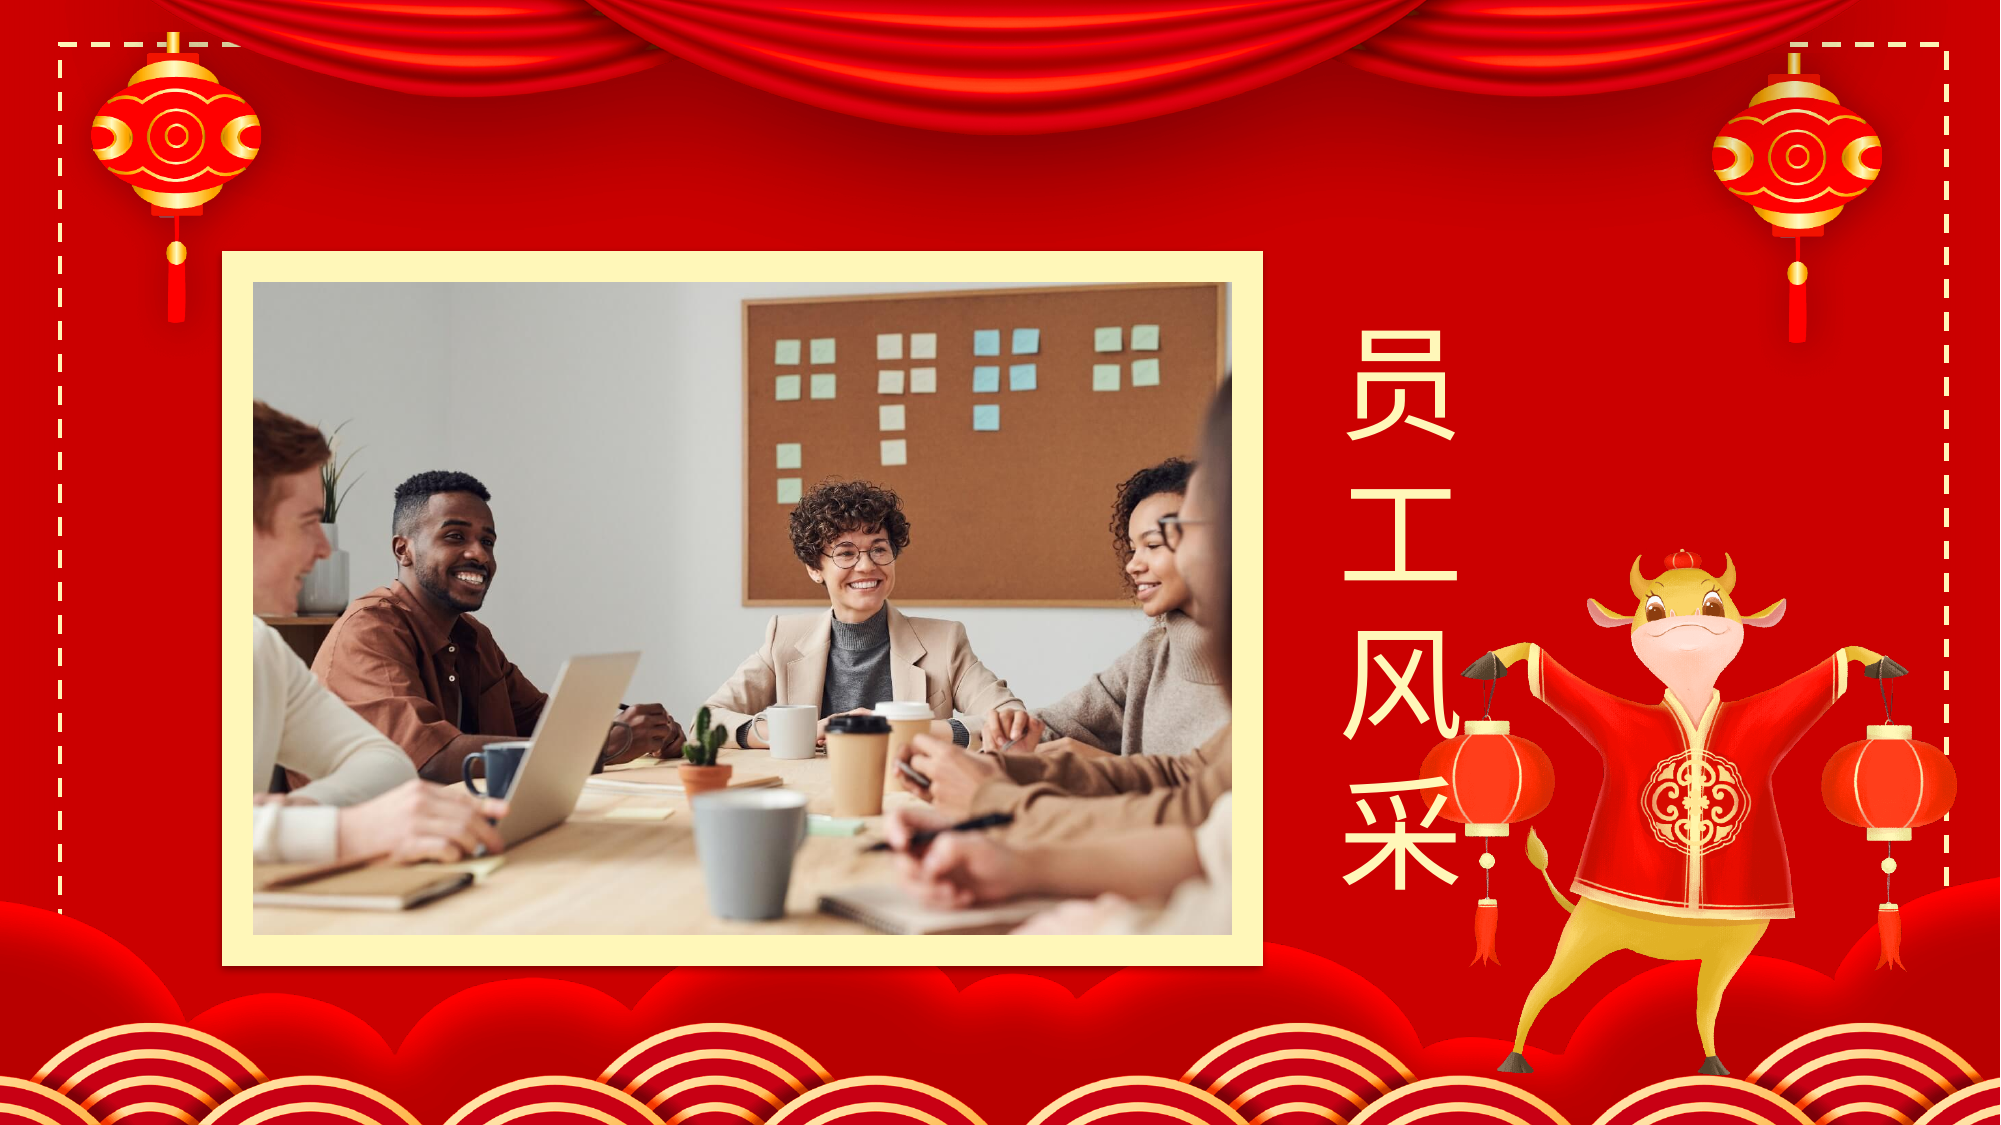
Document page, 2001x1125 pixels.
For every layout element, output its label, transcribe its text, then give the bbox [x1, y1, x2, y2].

picture [0, 0, 2000, 1125]
text_box 员工风采 [1324, 298, 1470, 876]
